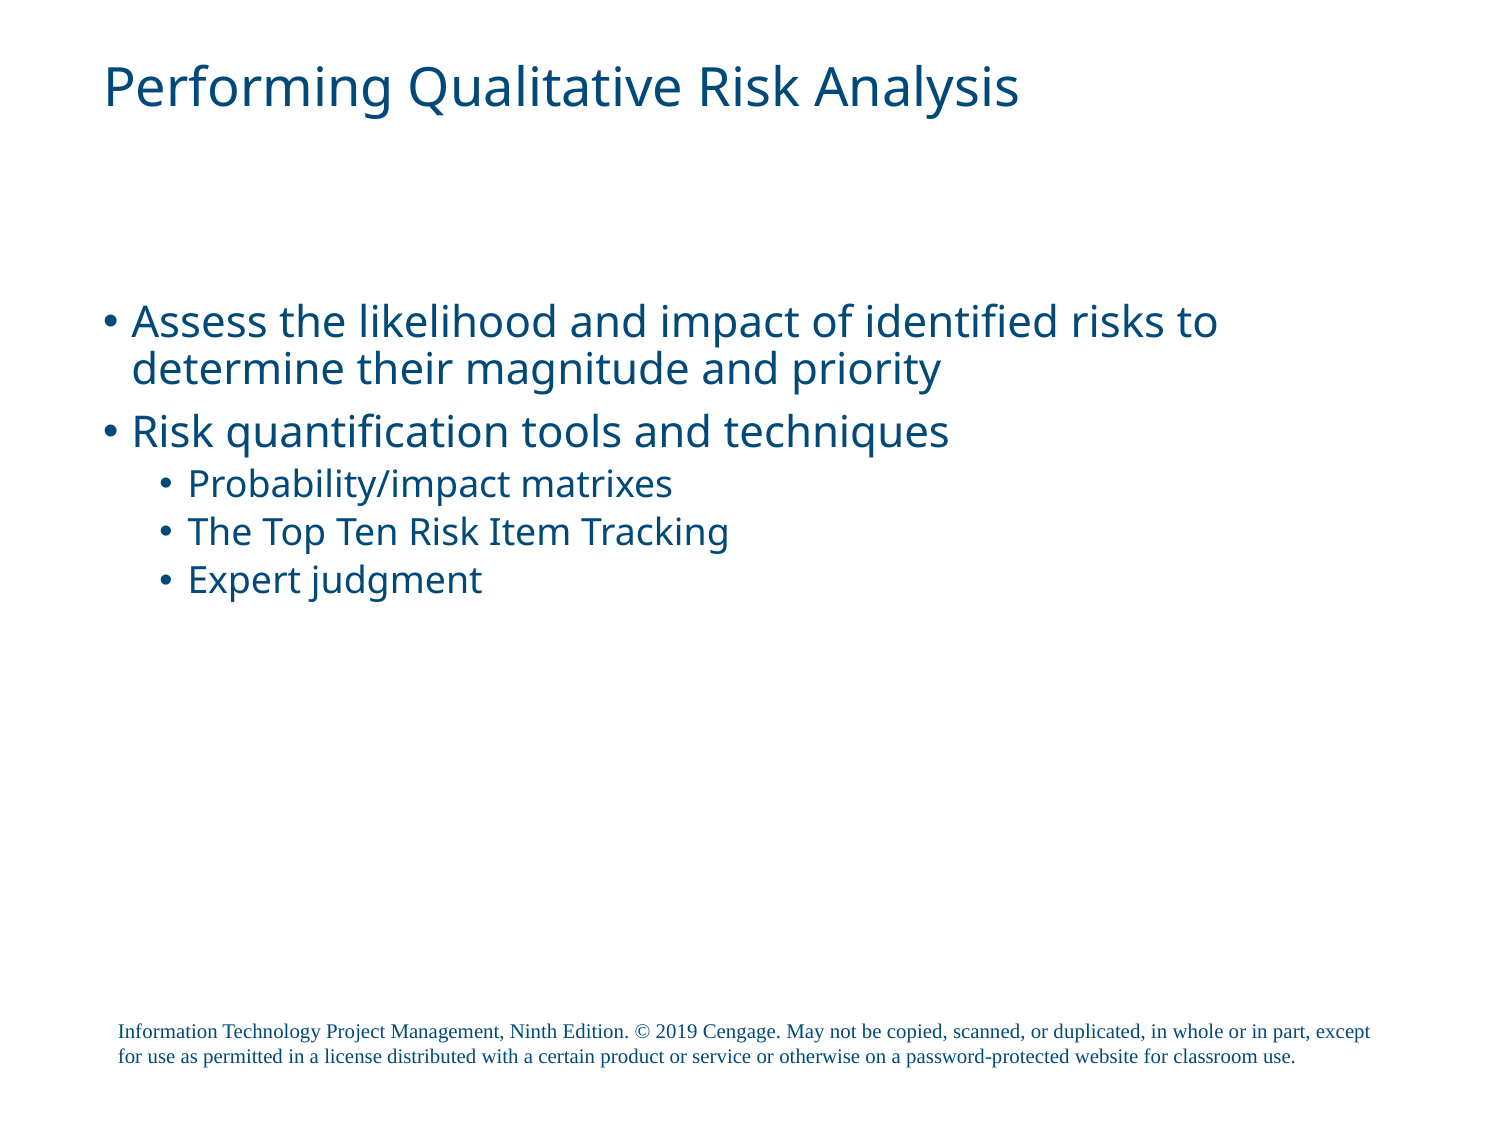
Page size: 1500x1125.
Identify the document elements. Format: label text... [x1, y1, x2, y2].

list Assess the likelihood and impact of identified risks to determine their magnitude and priority Risk quantification tools and techniques Probability/impact matrixes The Top Ten Risk Item Tracking Expert judgment [103, 299, 1397, 1009]
title Performing Qualitative Risk Analysis [103, 59, 1397, 278]
footer Information Technology Project Management, Ninth Edition. © 2019 Cengage. May not be copied, scanned, or duplicated, in whole or in part, except for use as permitted in a license distributed with a certain product or service or otherwise on a password-protected website for classroom use. [103, 1009, 1397, 1070]
